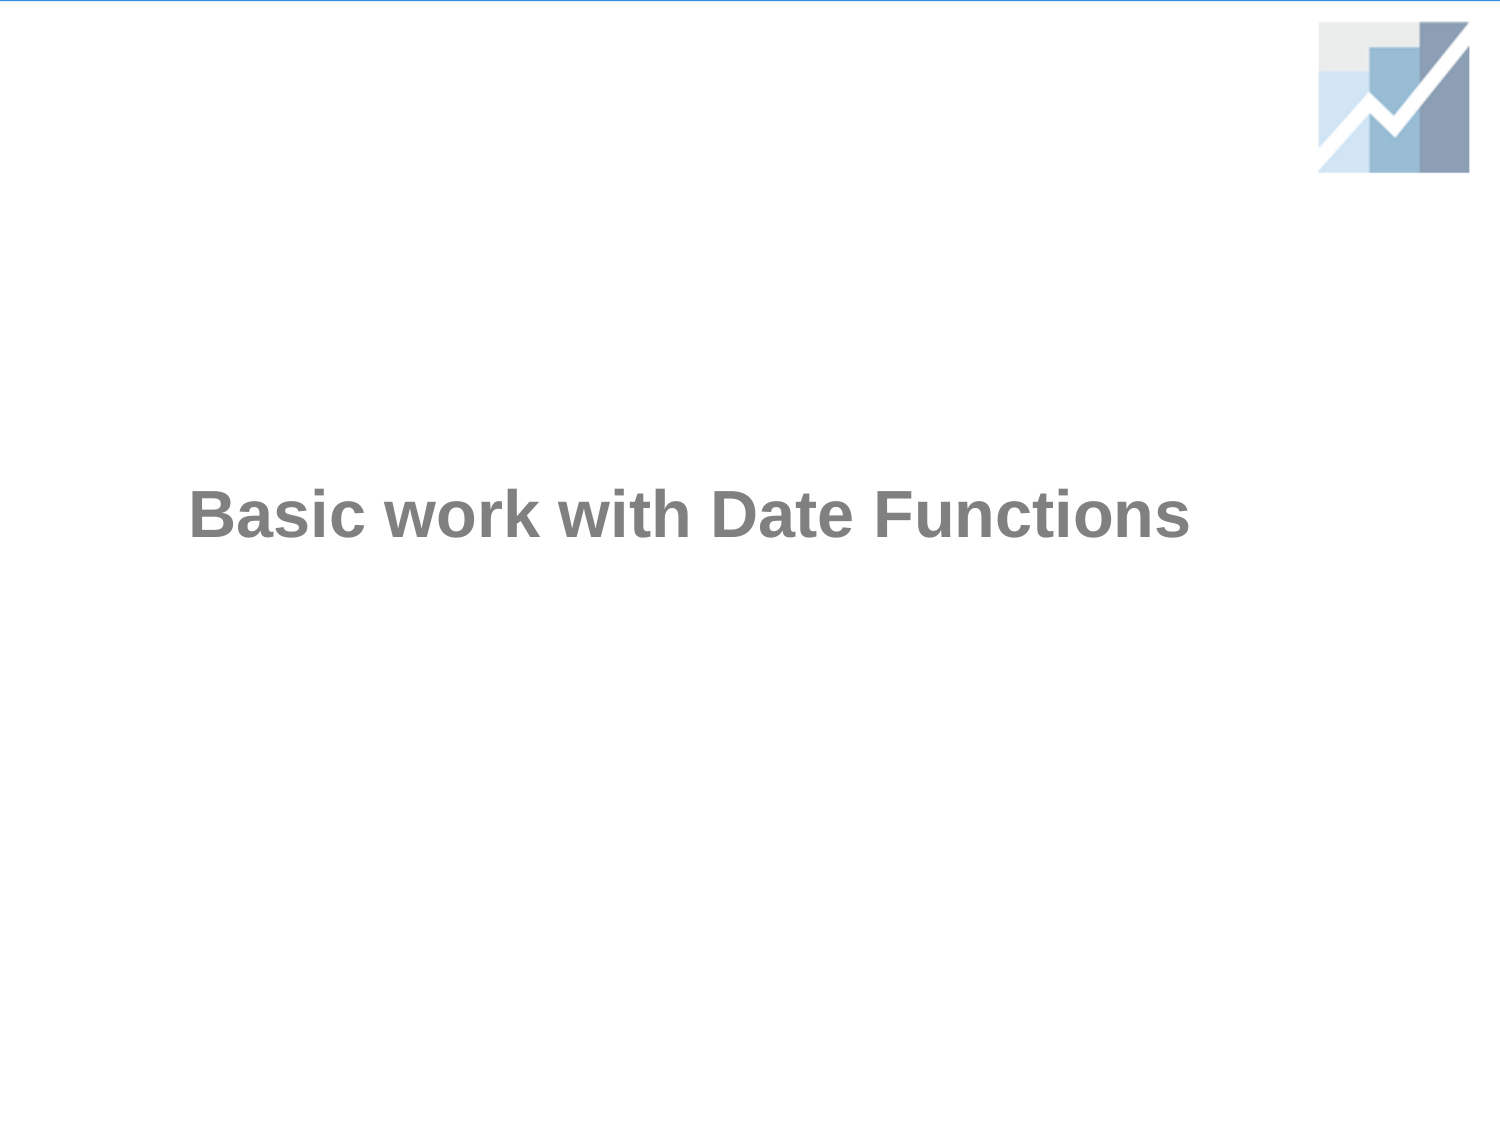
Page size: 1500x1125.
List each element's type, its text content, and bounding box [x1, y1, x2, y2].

subtitle Basic work with Date Functions [63, 463, 1318, 727]
picture [1300, 11, 1479, 181]
